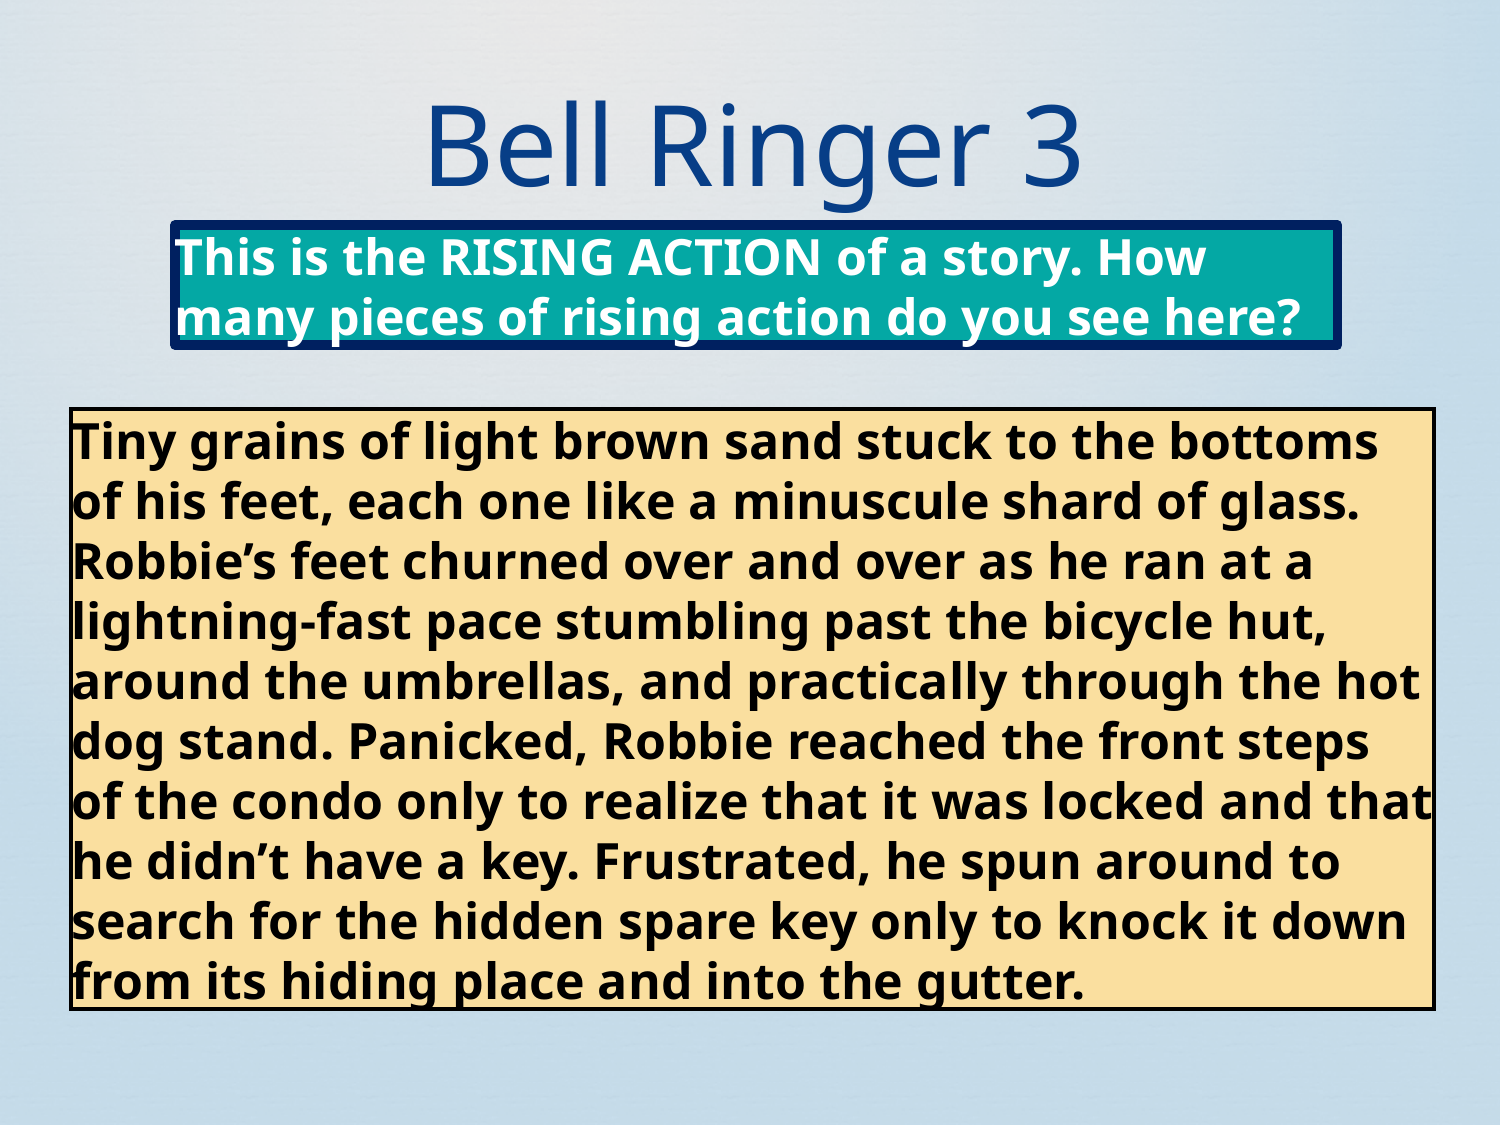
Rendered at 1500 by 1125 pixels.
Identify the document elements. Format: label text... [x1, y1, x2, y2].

title Bell Ringer 3 [117, 54, 1391, 229]
text_box Tiny grains of light brown sand stuck to the bottoms of his feet, each one like a minuscule shard of glass. Robbie’s feet churned over and over as he ran at a lightning-fast pace stumbling past the bicycle hut, around the umbrellas, and practically through the hot dog stand. Panicked, Robbie reached the front steps of the condo only to realize that it was locked and that he didn’t have a key. Frustrated, he spun around to search for the hidden spare key only to knock it down from its hiding place and into the gutter. [71, 409, 1435, 1010]
text_box This is the RISING ACTION of a story. How many pieces of rising action do you see here? [174, 224, 1338, 346]
